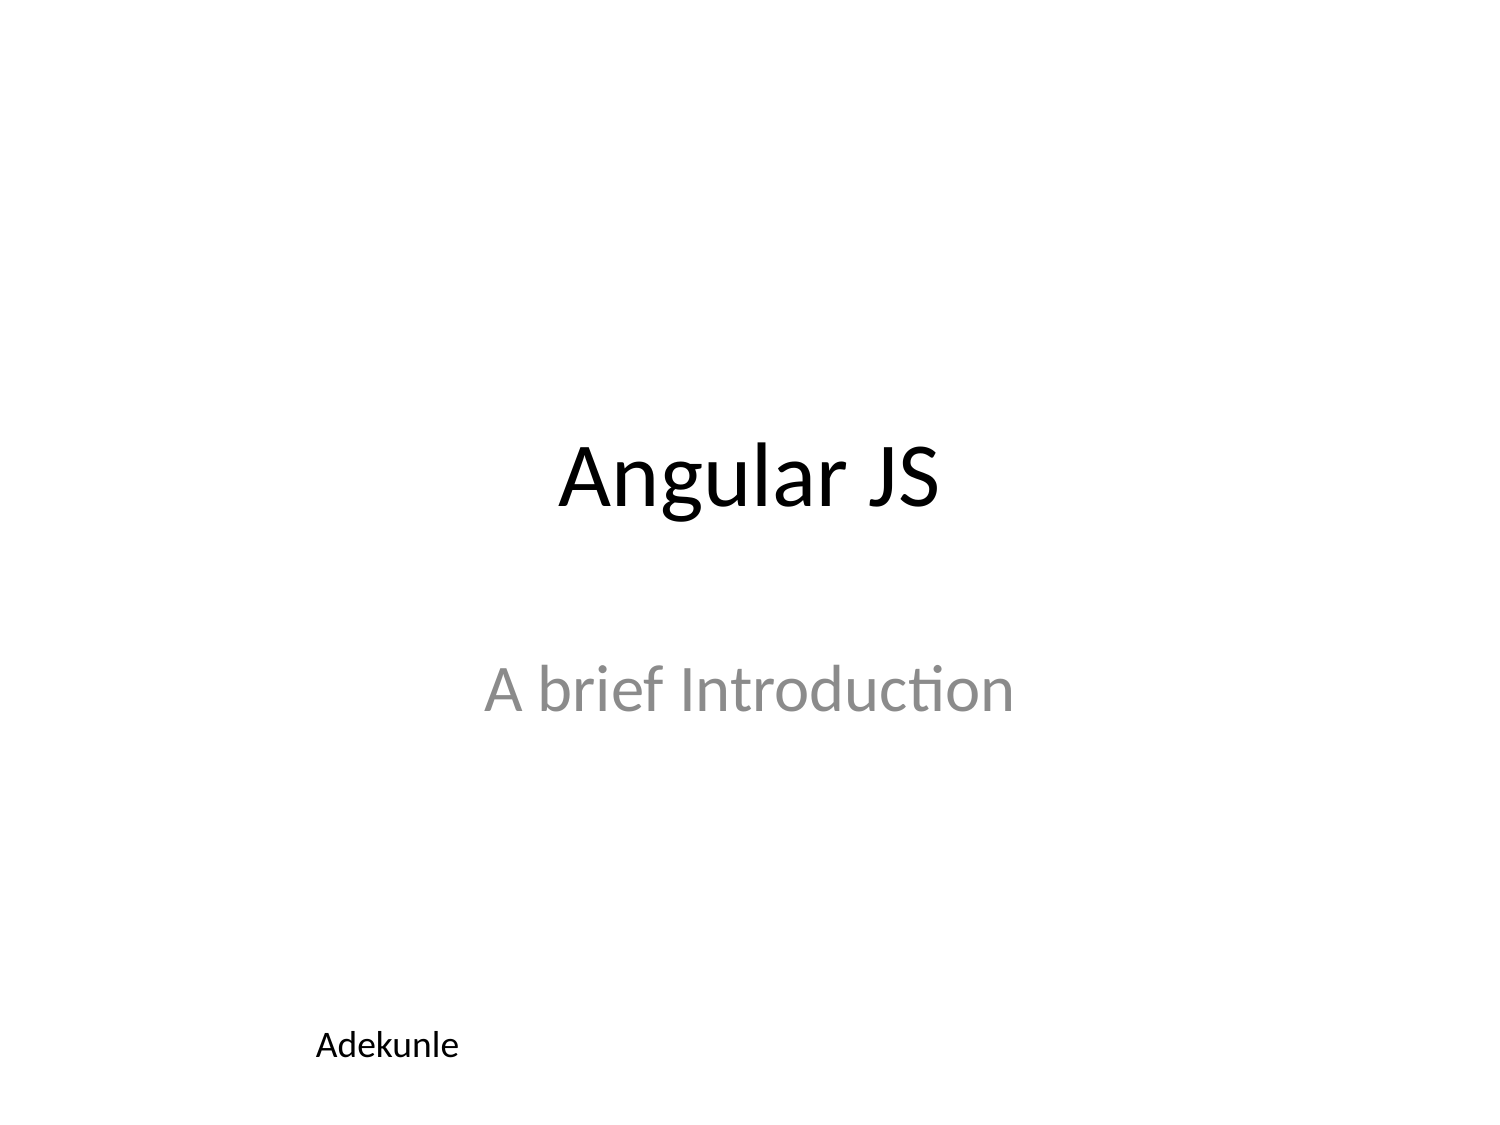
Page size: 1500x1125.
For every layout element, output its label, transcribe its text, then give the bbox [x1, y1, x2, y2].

text_box Adekunle [301, 1012, 475, 1073]
subtitle A brief Introduction [225, 637, 1275, 925]
title Angular JS [112, 349, 1388, 591]
